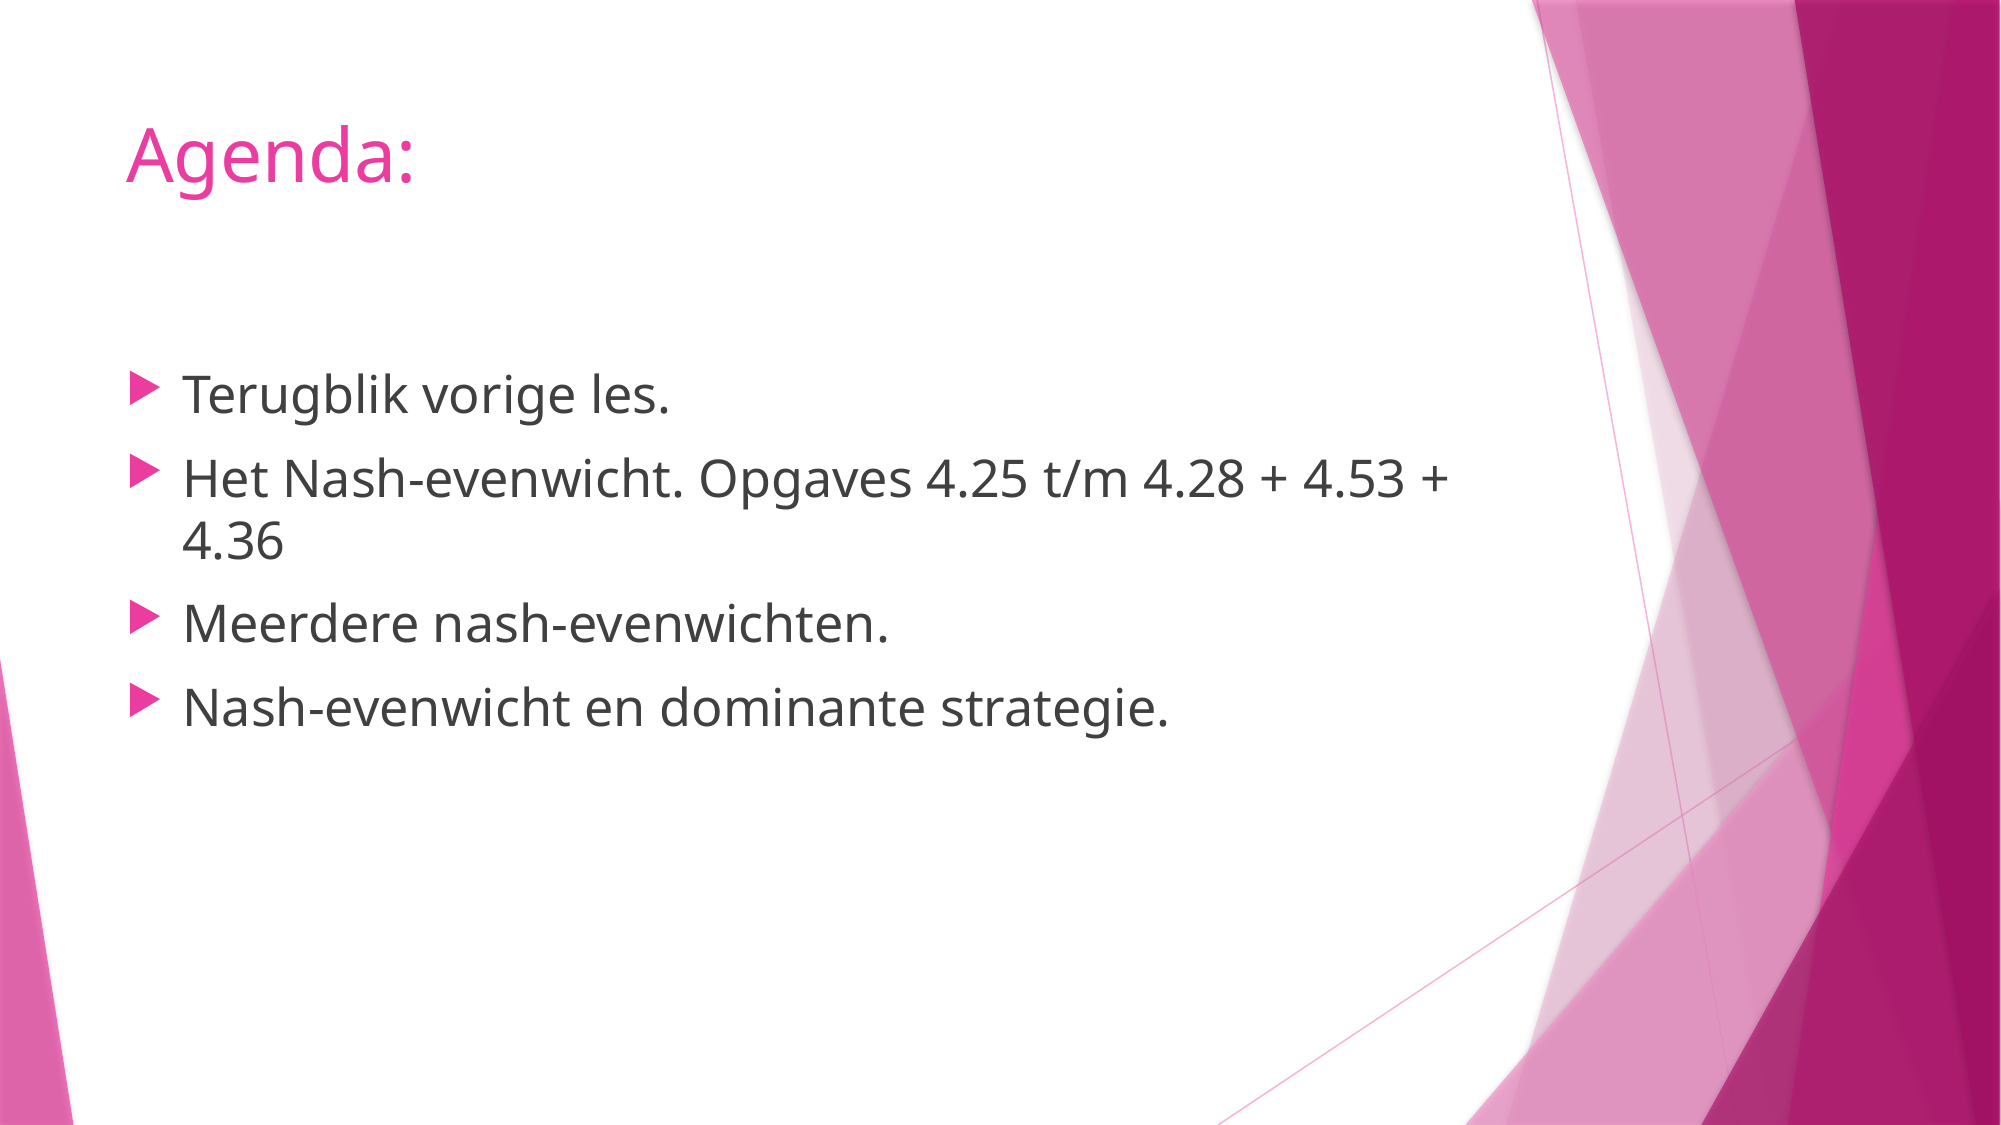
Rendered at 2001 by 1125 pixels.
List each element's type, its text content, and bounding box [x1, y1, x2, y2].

list Terugblik vorige les. Het Nash-evenwicht. Opgaves 4.25 t/m 4.28 + 4.53 + 4.36 Meerdere nash-evenwichten. Nash-evenwicht en dominante strategie. [111, 354, 1522, 992]
title Agenda: [111, 99, 1522, 317]
